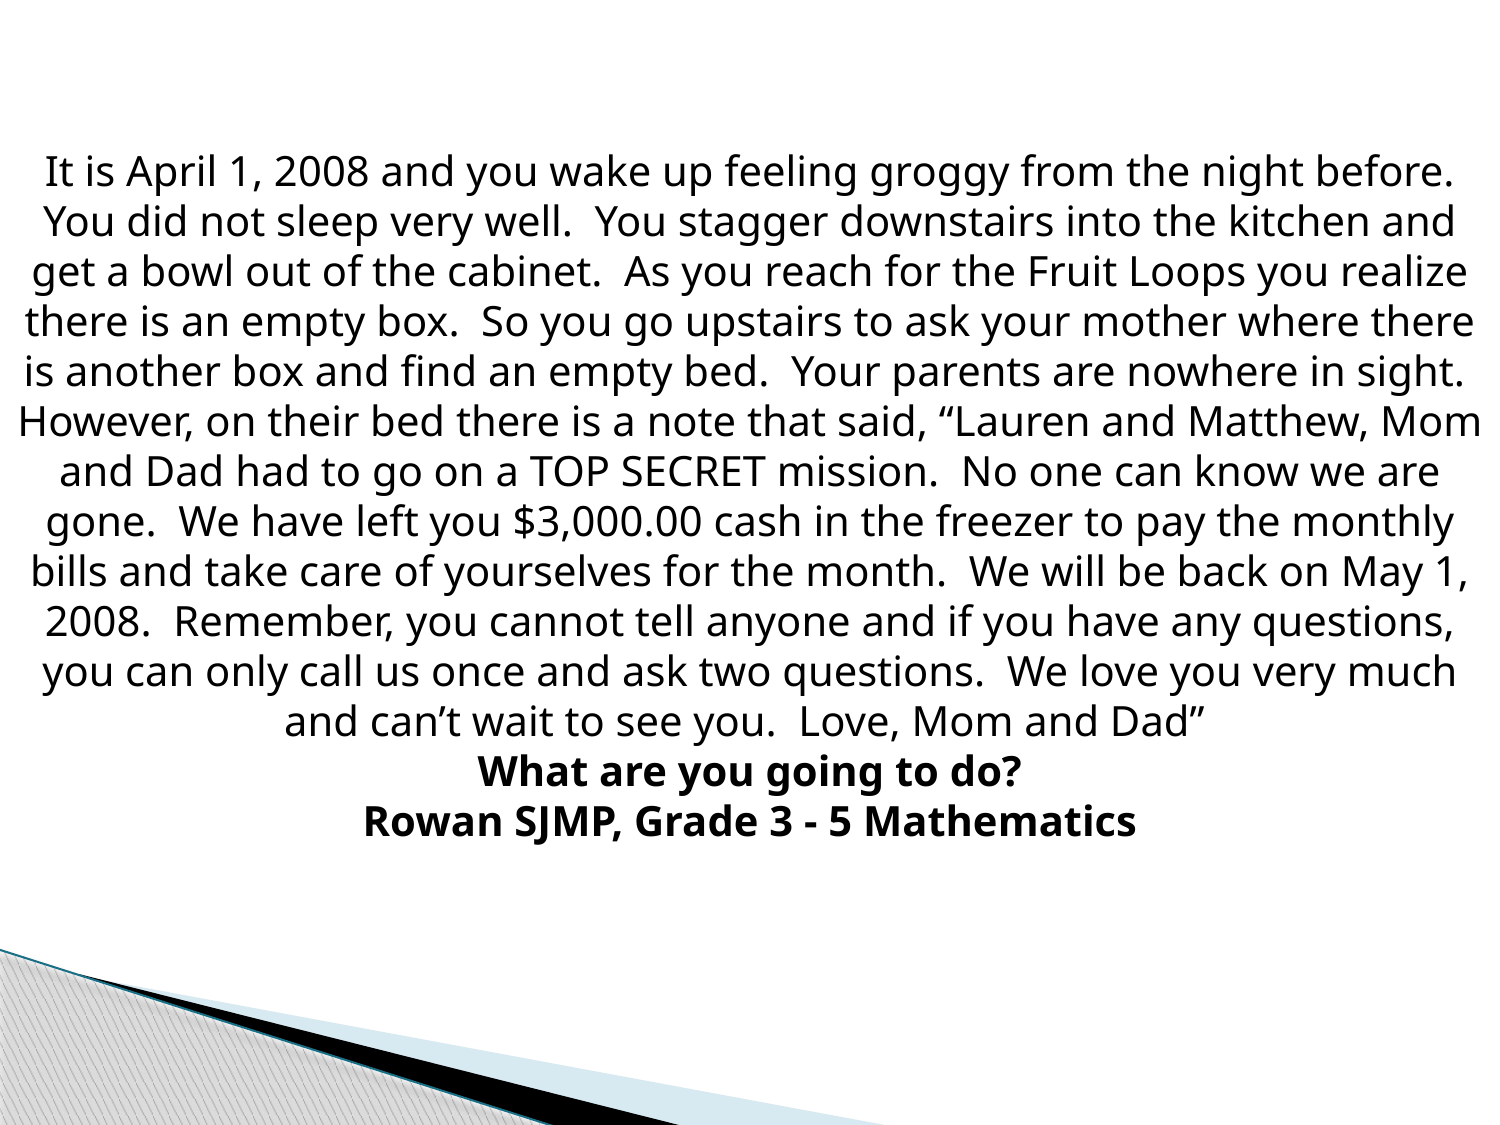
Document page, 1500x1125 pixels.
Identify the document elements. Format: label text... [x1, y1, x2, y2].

text_box It is April 1, 2008 and you wake up feeling groggy from the night before. You did not sleep very well. You stagger downstairs into the kitchen and get a bowl out of the cabinet. As you reach for the Fruit Loops you realize there is an empty box. So you go upstairs to ask your mother where there is another box and find an empty bed. Your parents are nowhere in sight. However, on their bed there is a note that said, “Lauren and Matthew, Mom and Dad had to go on a TOP SECRET mission. No one can know we are gone. We have left you $3,000.00 cash in the freezer to pay the monthly bills and take care of yourselves for the month. We will be back on May 1, 2008. Remember, you cannot tell anyone and if you have any questions, you can only call us once and ask two questions. We love you very much and can’t wait to see you. Love, Mom and Dad” What are you going to do? Rowan SJMP, Grade 3 - 5 Mathematics [0, 37, 1500, 1003]
